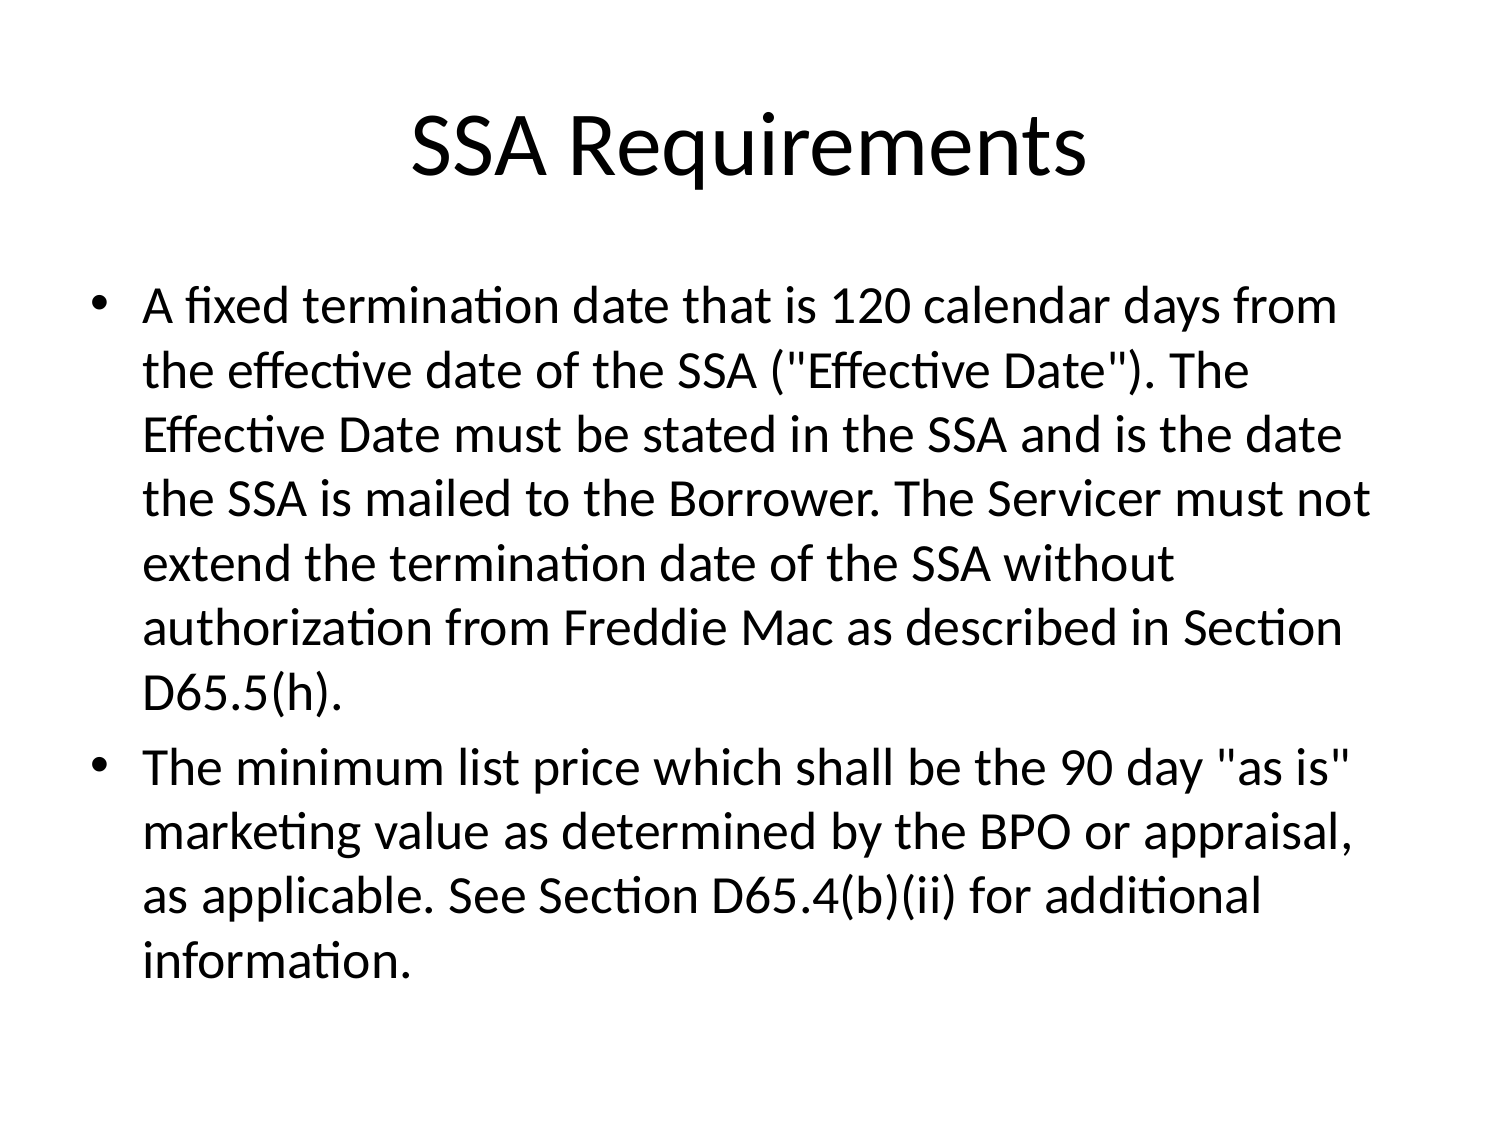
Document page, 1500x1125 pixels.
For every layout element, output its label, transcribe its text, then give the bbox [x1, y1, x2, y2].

list A fixed termination date that is 120 calendar days from the effective date of the SSA ("Effective Date"). The Effective Date must be stated in the SSA and is the date the SSA is mailed to the Borrower. The Servicer must not extend the termination date of the SSA without authorization from Freddie Mac as described in Section D65.5(h). The minimum list price which shall be the 90 day "as is" marketing value as determined by the BPO or appraisal, as applicable. See Section D65.4(b)(ii) for additional information. [75, 262, 1425, 1005]
title SSA Requirements [75, 45, 1425, 233]
